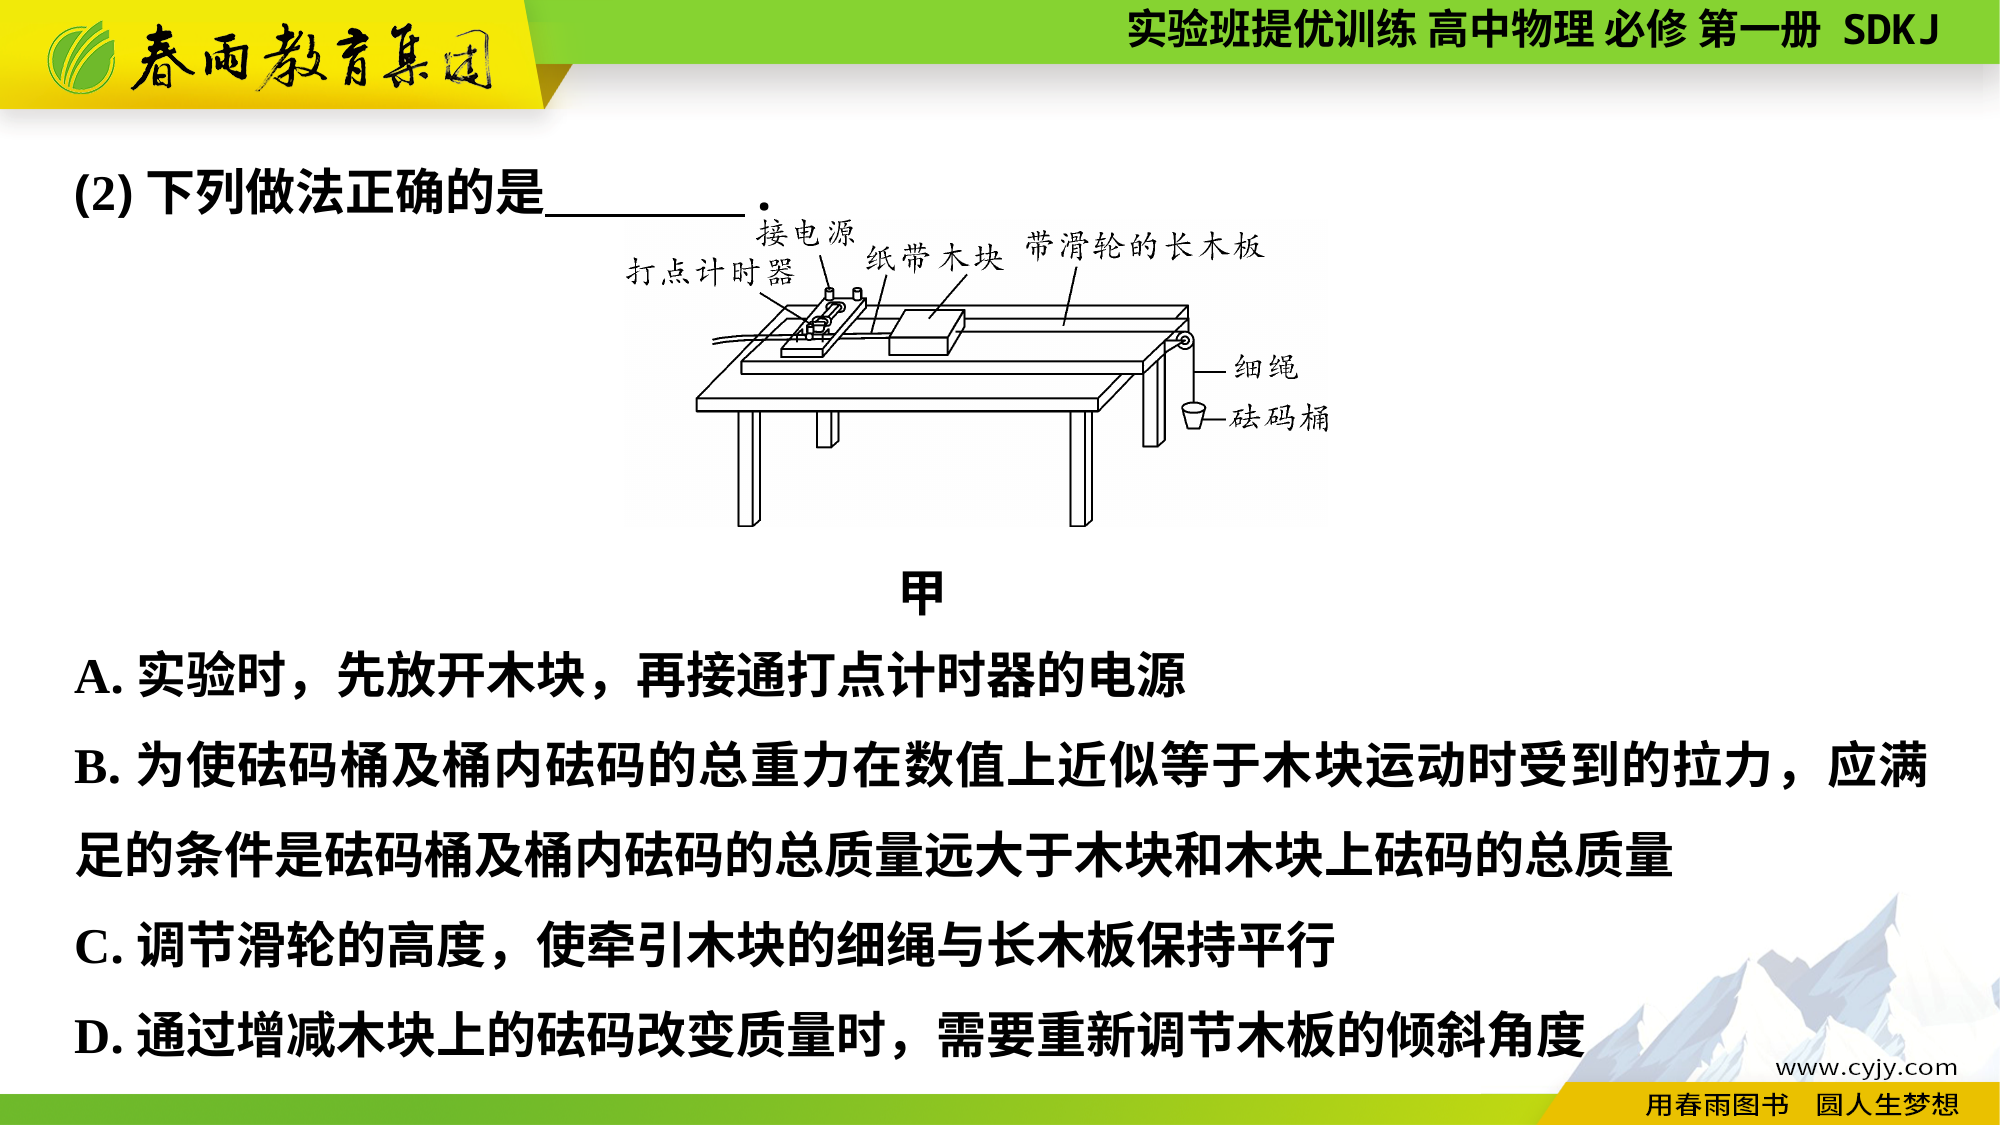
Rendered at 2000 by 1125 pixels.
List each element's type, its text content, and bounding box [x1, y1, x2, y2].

text_box 甲 [882, 535, 963, 629]
picture [0, 0, 2000, 1125]
list (2)下列做法正确的是 . A.实验时，先放开木块，再接通打点计时器的电源 B.为使砝码桶及桶内砝码的总重力在数值上近似等于木块运动时受到的拉力，应满足的条件是砝码桶及桶内砝码的总质量远大于木块和木块上砝码的总质量 C.调节滑轮的高度，使牵引木块的细绳与长木板保持平行 D.通过增减木块上的砝码改变质量时，需要重新调节木板的倾斜角度 [59, 122, 1944, 1081]
